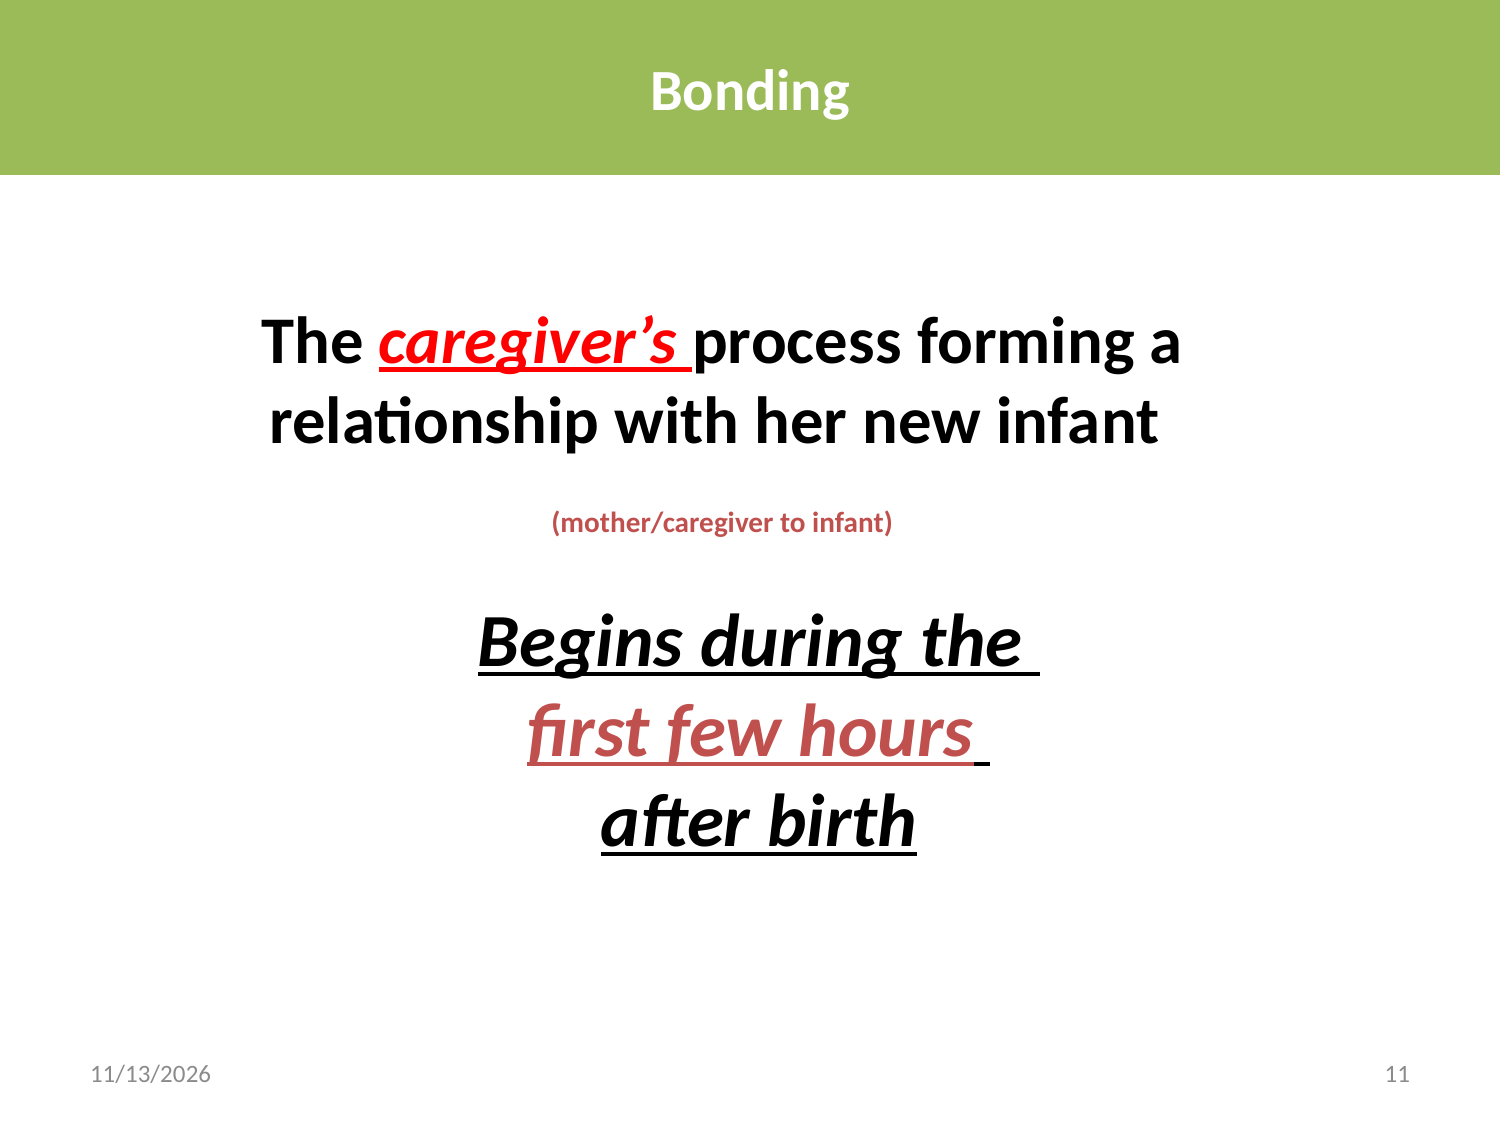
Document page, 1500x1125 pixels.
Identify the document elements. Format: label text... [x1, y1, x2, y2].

slide_number 11 [1074, 1042, 1425, 1103]
text_box Bonding [0, 0, 1500, 175]
text_box Begins during the first few hours after birth [139, 494, 1379, 869]
list The caregiver’s process forming a relationship with her new infant (mother/caregiver to infant) [97, 175, 1348, 779]
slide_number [75, 1042, 425, 1103]
